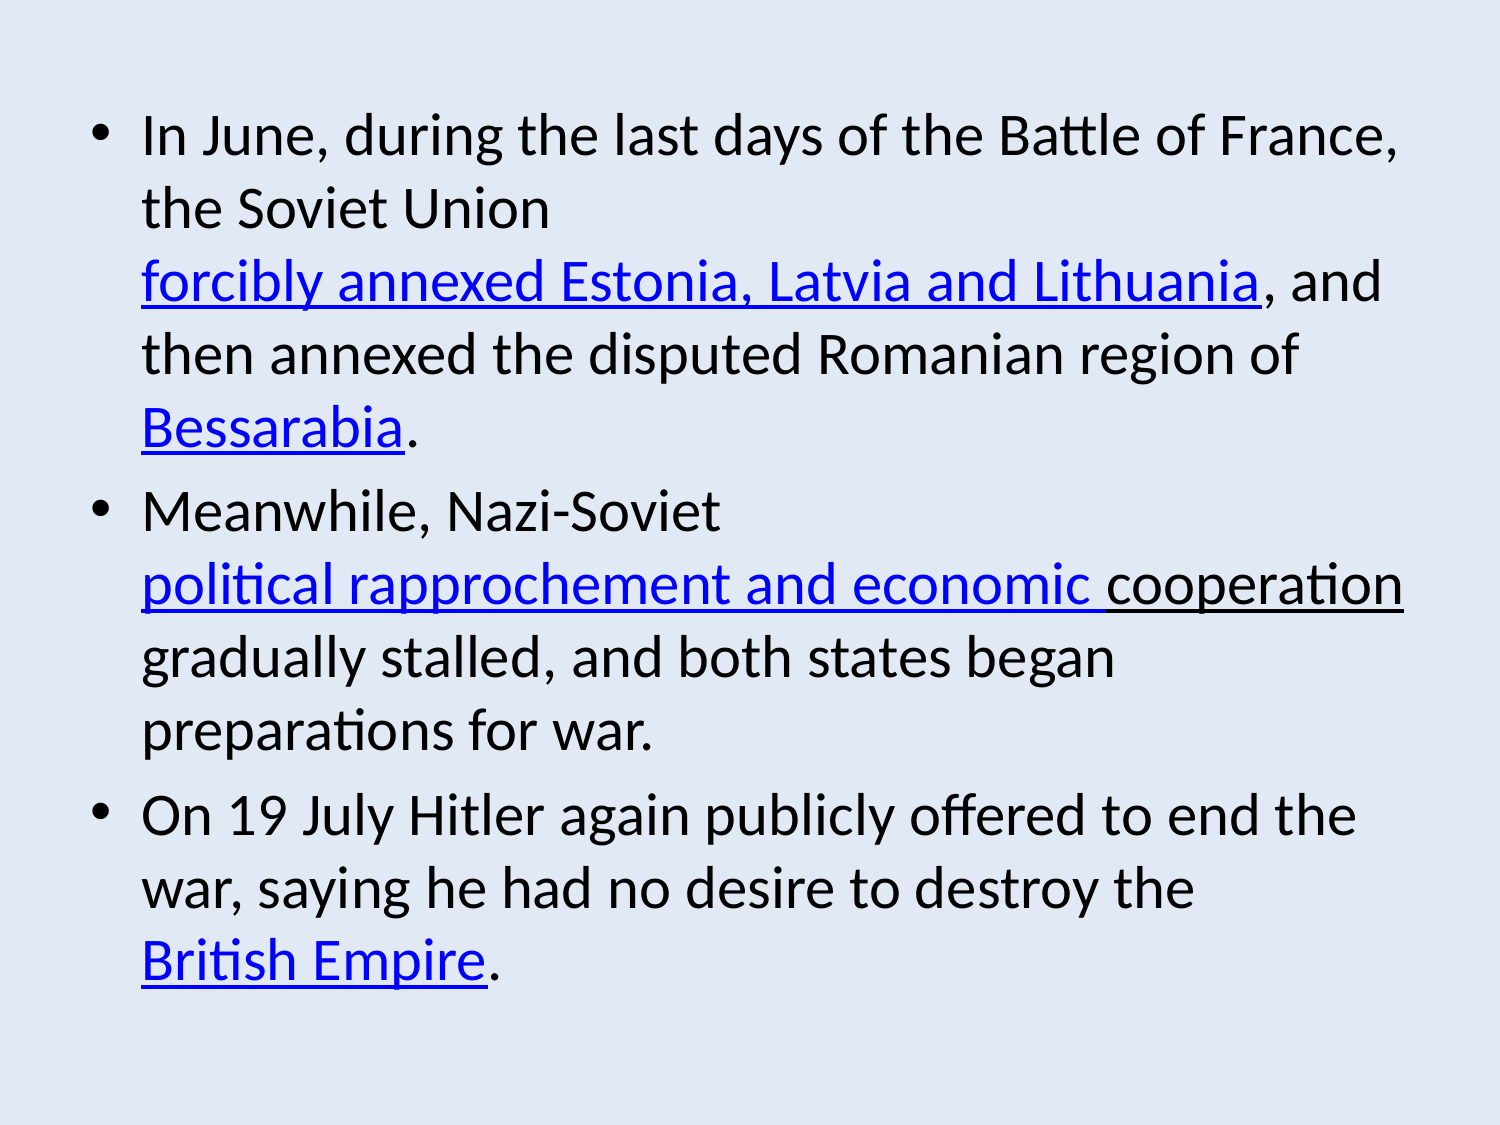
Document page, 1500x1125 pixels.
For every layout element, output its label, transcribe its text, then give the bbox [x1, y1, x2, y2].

list In June, during the last days of the Battle of France, the Soviet Union forcibly annexed Estonia, Latvia and Lithuania, and then annexed the disputed Romanian region of Bessarabia. Meanwhile, Nazi-Soviet political rapprochement and economic cooperation gradually stalled, and both states began preparations for war. On 19 July Hitler again publicly offered to end the war, saying he had no desire to destroy the British Empire. [75, 87, 1425, 1005]
